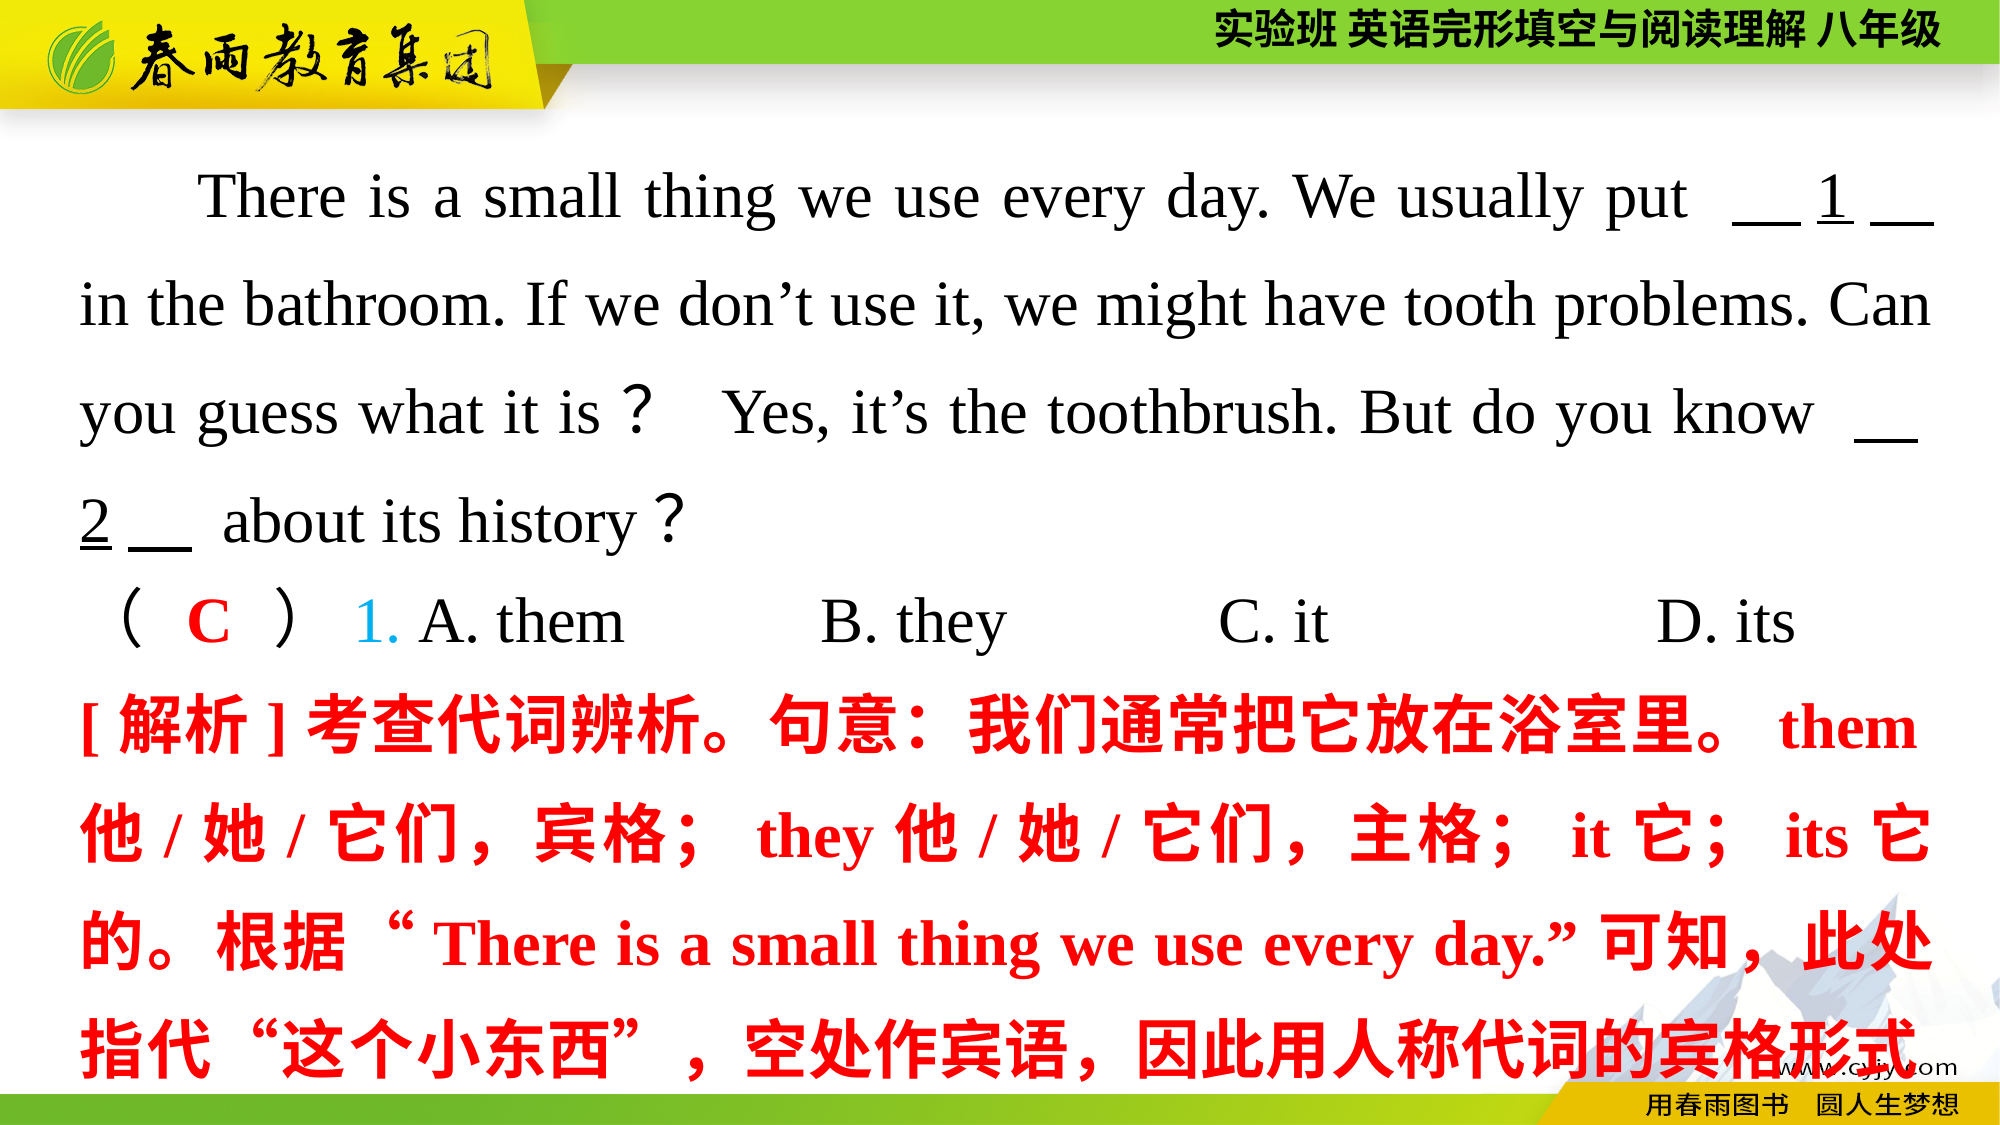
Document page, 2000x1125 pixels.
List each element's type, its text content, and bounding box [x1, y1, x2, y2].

list There is a small thing we use every day. We usually put 1 in the bathroom. If we don’t use it, we might have tooth problems. Can you guess what it is？ Yes, it’s the toothbrush. But do you know 2 about its history？ [64, 114, 1949, 539]
text_box [解析]考查代词辨析。句意：我们通常把它放在浴室里。them他/她/它们，宾格；they他/她/它们，主格；it它；its它的。根据“There is a small thing we use every day.”可知，此处指代“这个小东西”，空处作宾语，因此用人称代词的宾格形式it。故选C。 [64, 645, 1949, 1125]
picture [0, 0, 2000, 1125]
text_box （ ）1. A. them B. they C. it D. its [64, 539, 171, 645]
text_box C [171, 539, 249, 645]
text_box （ ）1. A. them B. they C. it D. its [249, 539, 1949, 645]
